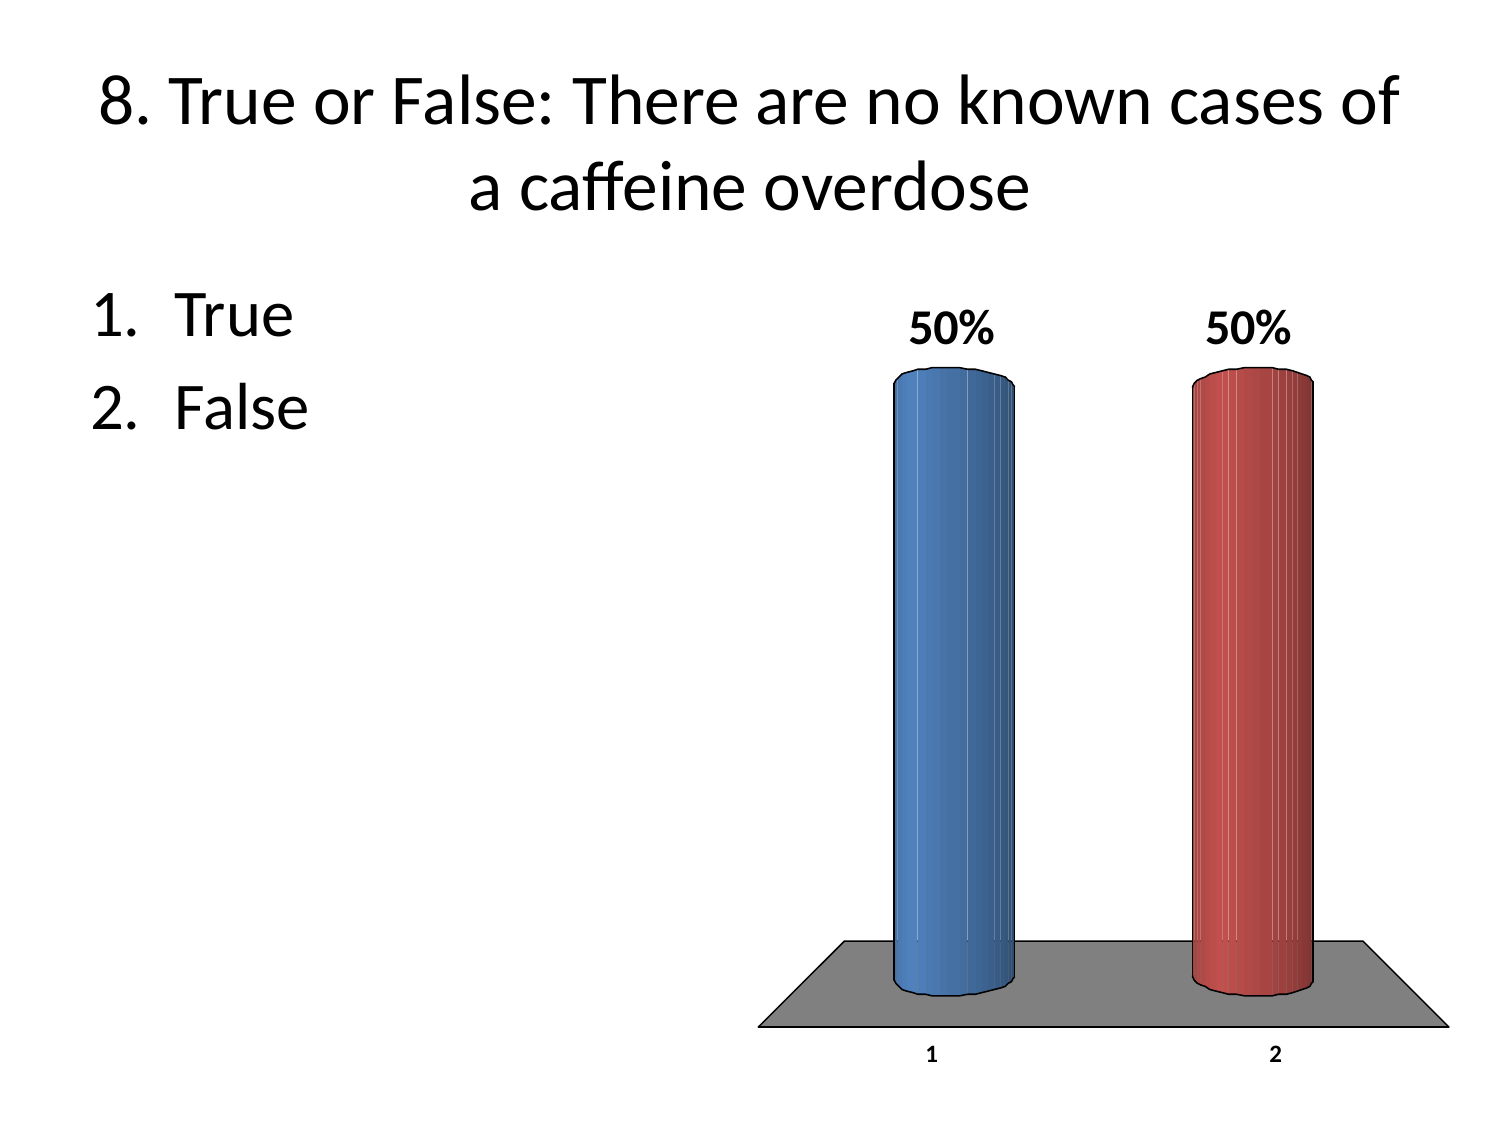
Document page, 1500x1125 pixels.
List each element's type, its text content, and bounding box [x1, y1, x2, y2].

list True False [75, 262, 750, 1005]
title 8. True or False: There are no known cases of a caffeine overdose [75, 45, 1425, 233]
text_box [739, 270, 1490, 1115]
